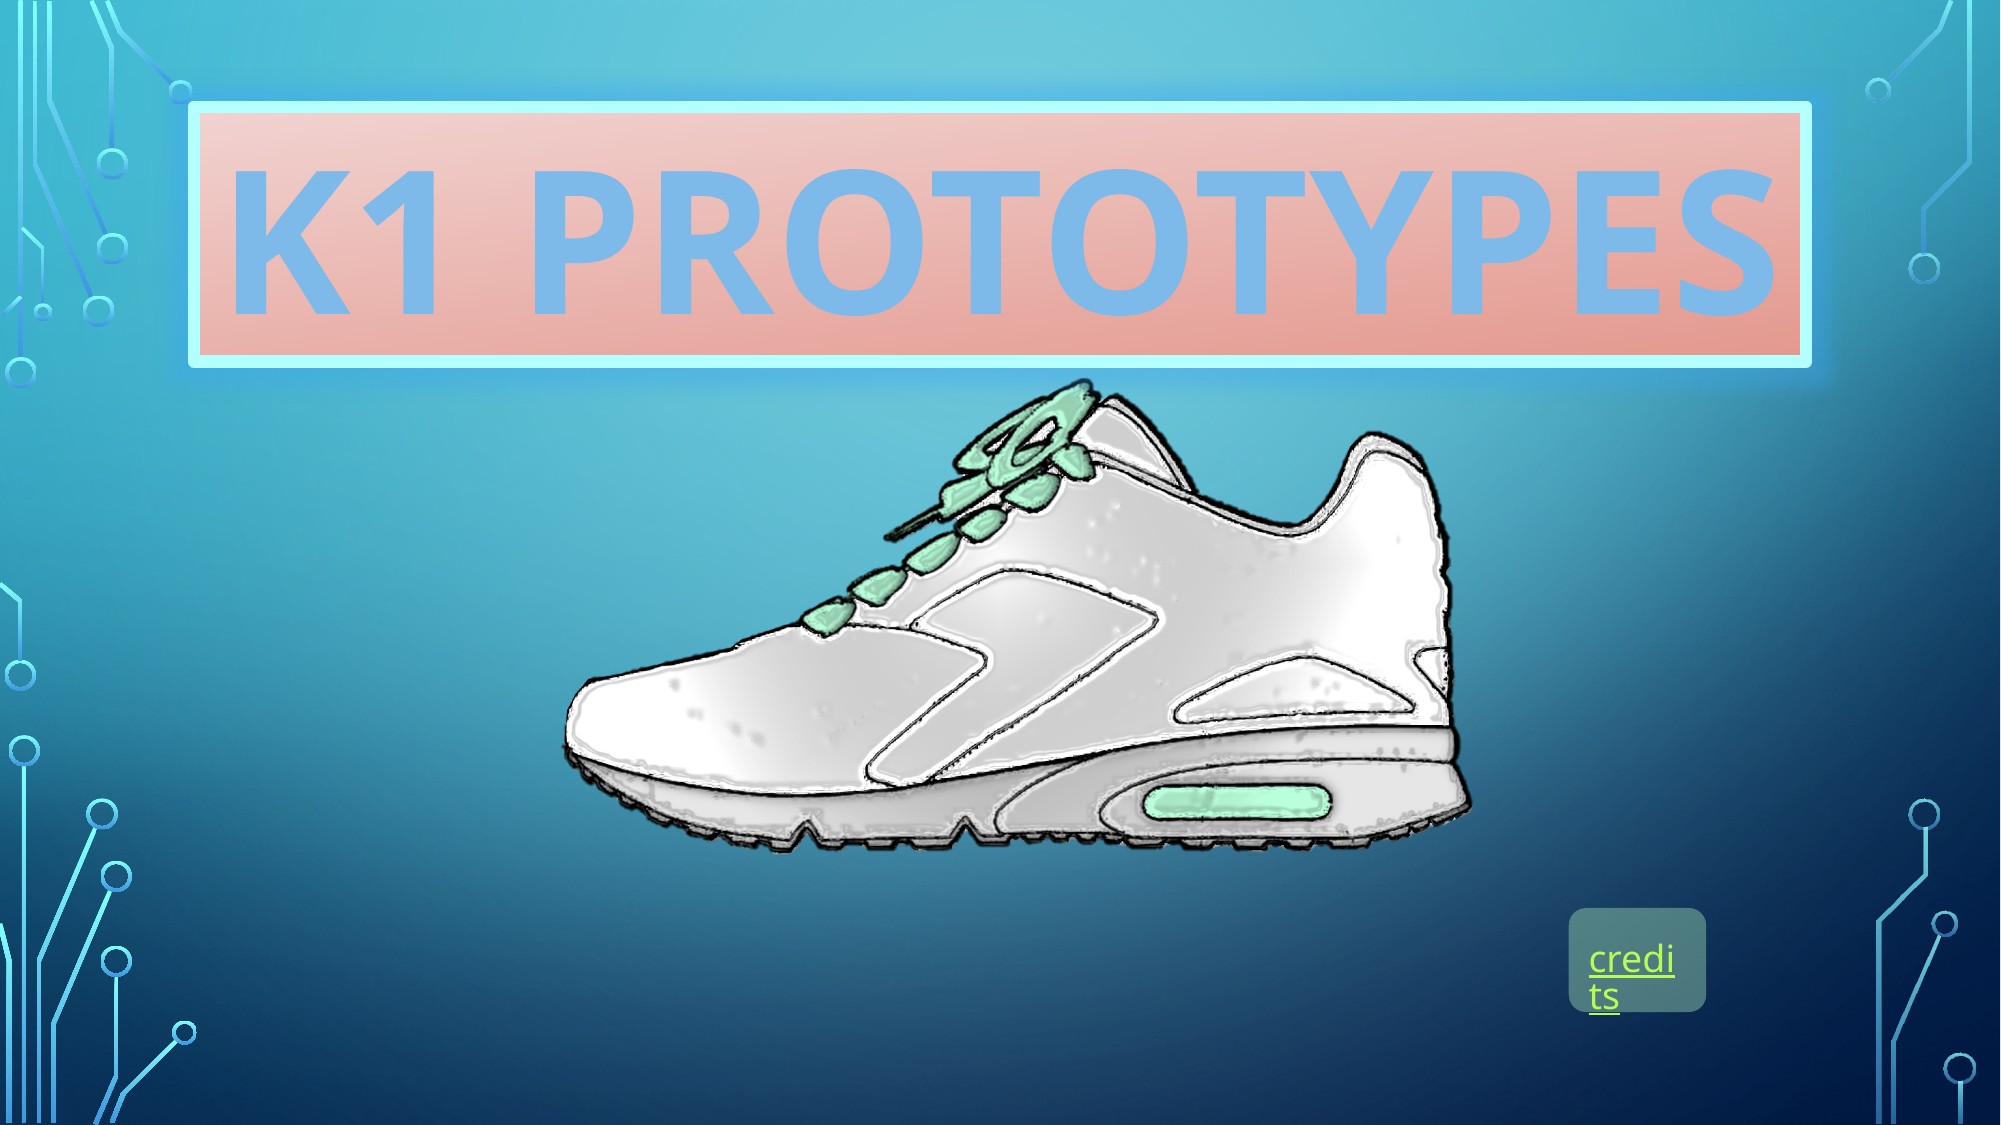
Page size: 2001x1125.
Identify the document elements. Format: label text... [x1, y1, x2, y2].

text_box K1 PROTOTYPES [193, 106, 1807, 362]
text_box credits [1568, 907, 1707, 1013]
picture [362, 186, 1638, 939]
